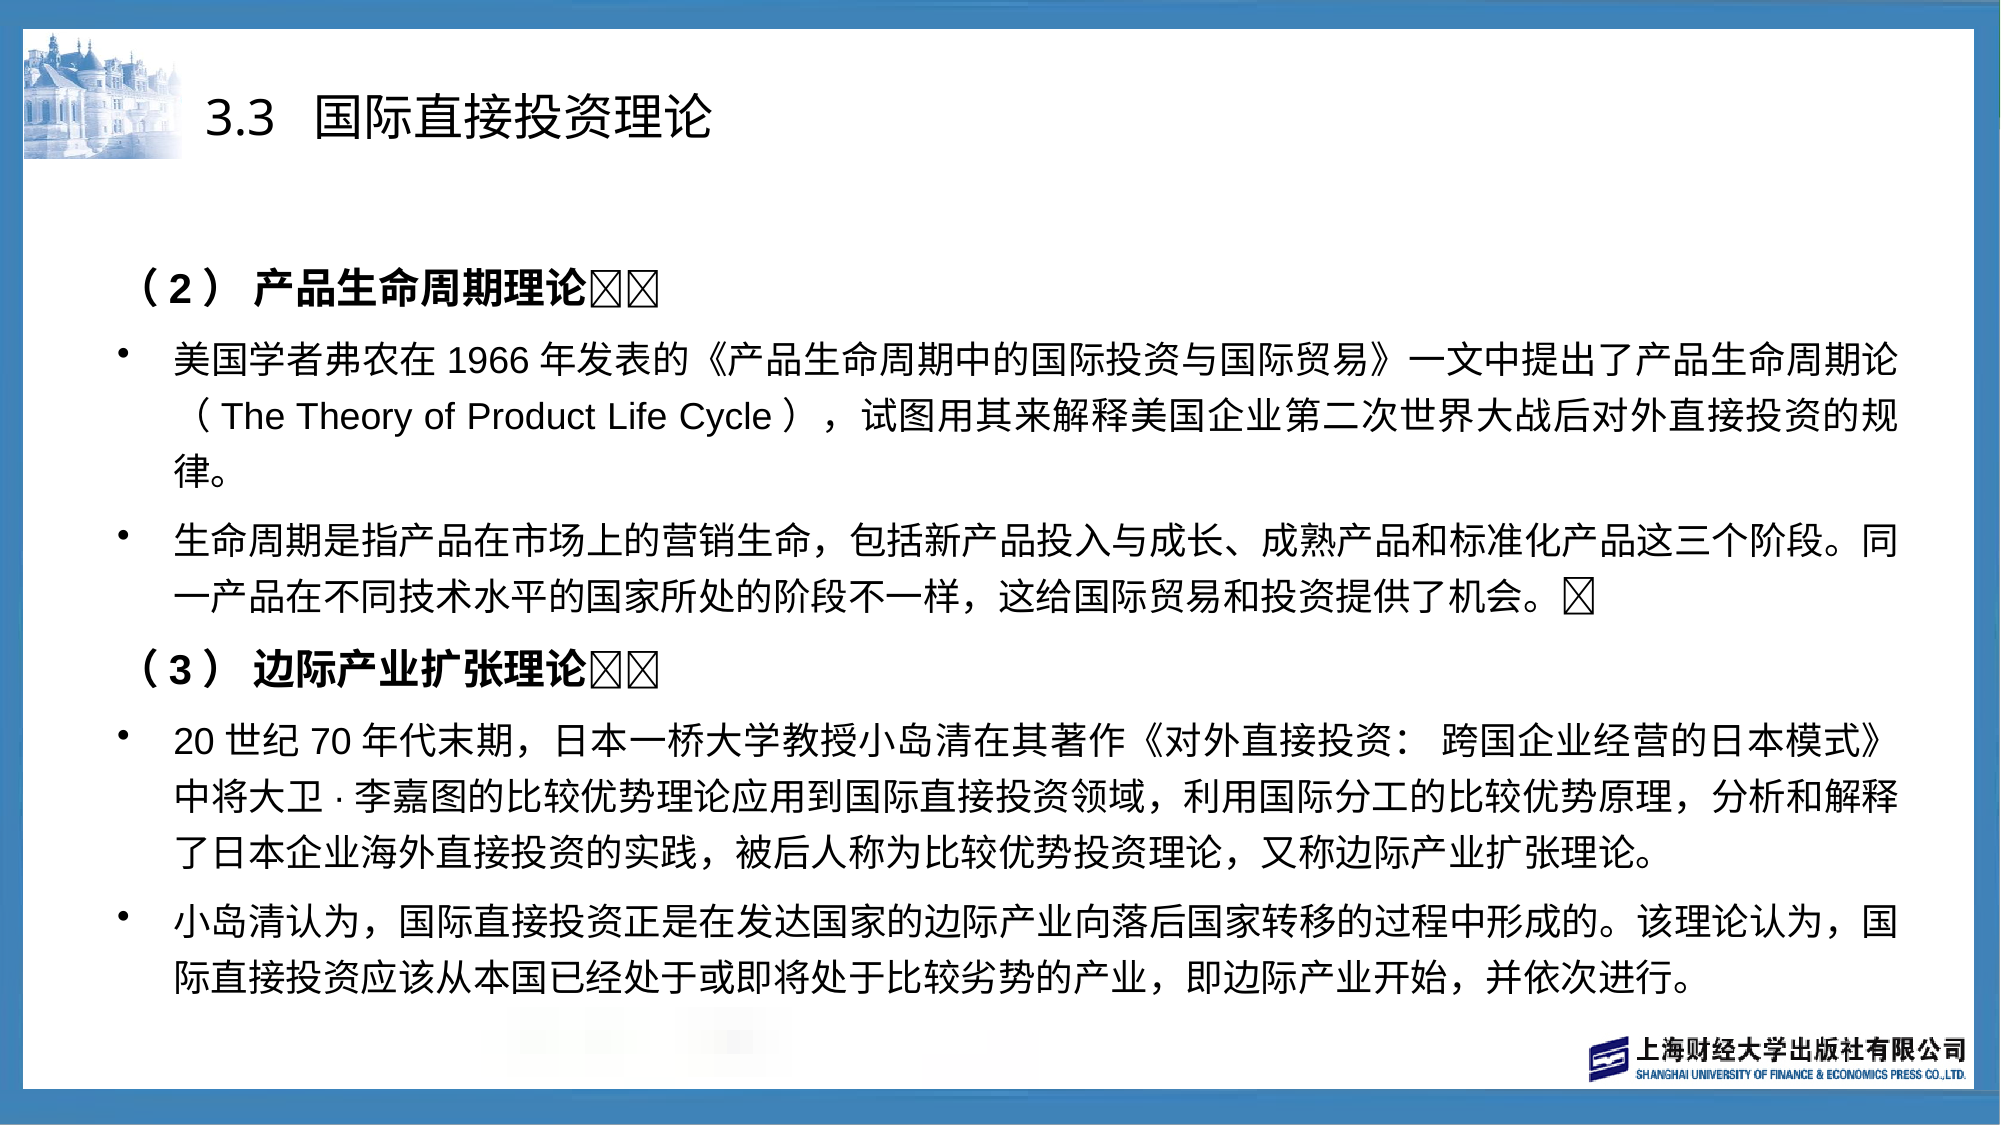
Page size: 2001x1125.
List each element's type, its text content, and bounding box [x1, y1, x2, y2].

picture [0, 0, 2001, 1125]
title 3.3 国际直接投资理论 [190, 64, 1547, 168]
list （2） 产品生命周期理论 美国学者弗农在1966年发表的《产品生命周期中的国际投资与国际贸易》一文中提出了产品生命周期论（The Theory of Product Life Cycle），试图用其来解释美国企业第二次世界大战后对外直接投资的规律。 生命周期是指产品在市场上的营销生命，包括新产品投入与成长、成熟产品和标准化产品这三个阶段。同一产品在不同技术水平的国家所处的阶段不一样，这给国际贸易和投资提供了机会。 （3） 边际产业扩张理论 20世纪70年代末期，日本一桥大学教授小岛清在其著作《对外直接投资： 跨国企业经营的日本模式》中将大卫·李嘉图的比较优势理论应用到国际直接投资领域，利用国际分工的比较优势原理，分析和解释了日本企业海外直接投资的实践，被后人称为比较优势投资理论，又称边际产业扩张理论。 小岛清认为，国际直接投资正是在发达国家的边际产业向落后国家转移的过程中形成的。该理论认为，国际直接投资应该从本国已经处于或即将处于比较劣势的产业，即边际产业开始，并依次进行。 [102, 241, 1915, 1065]
